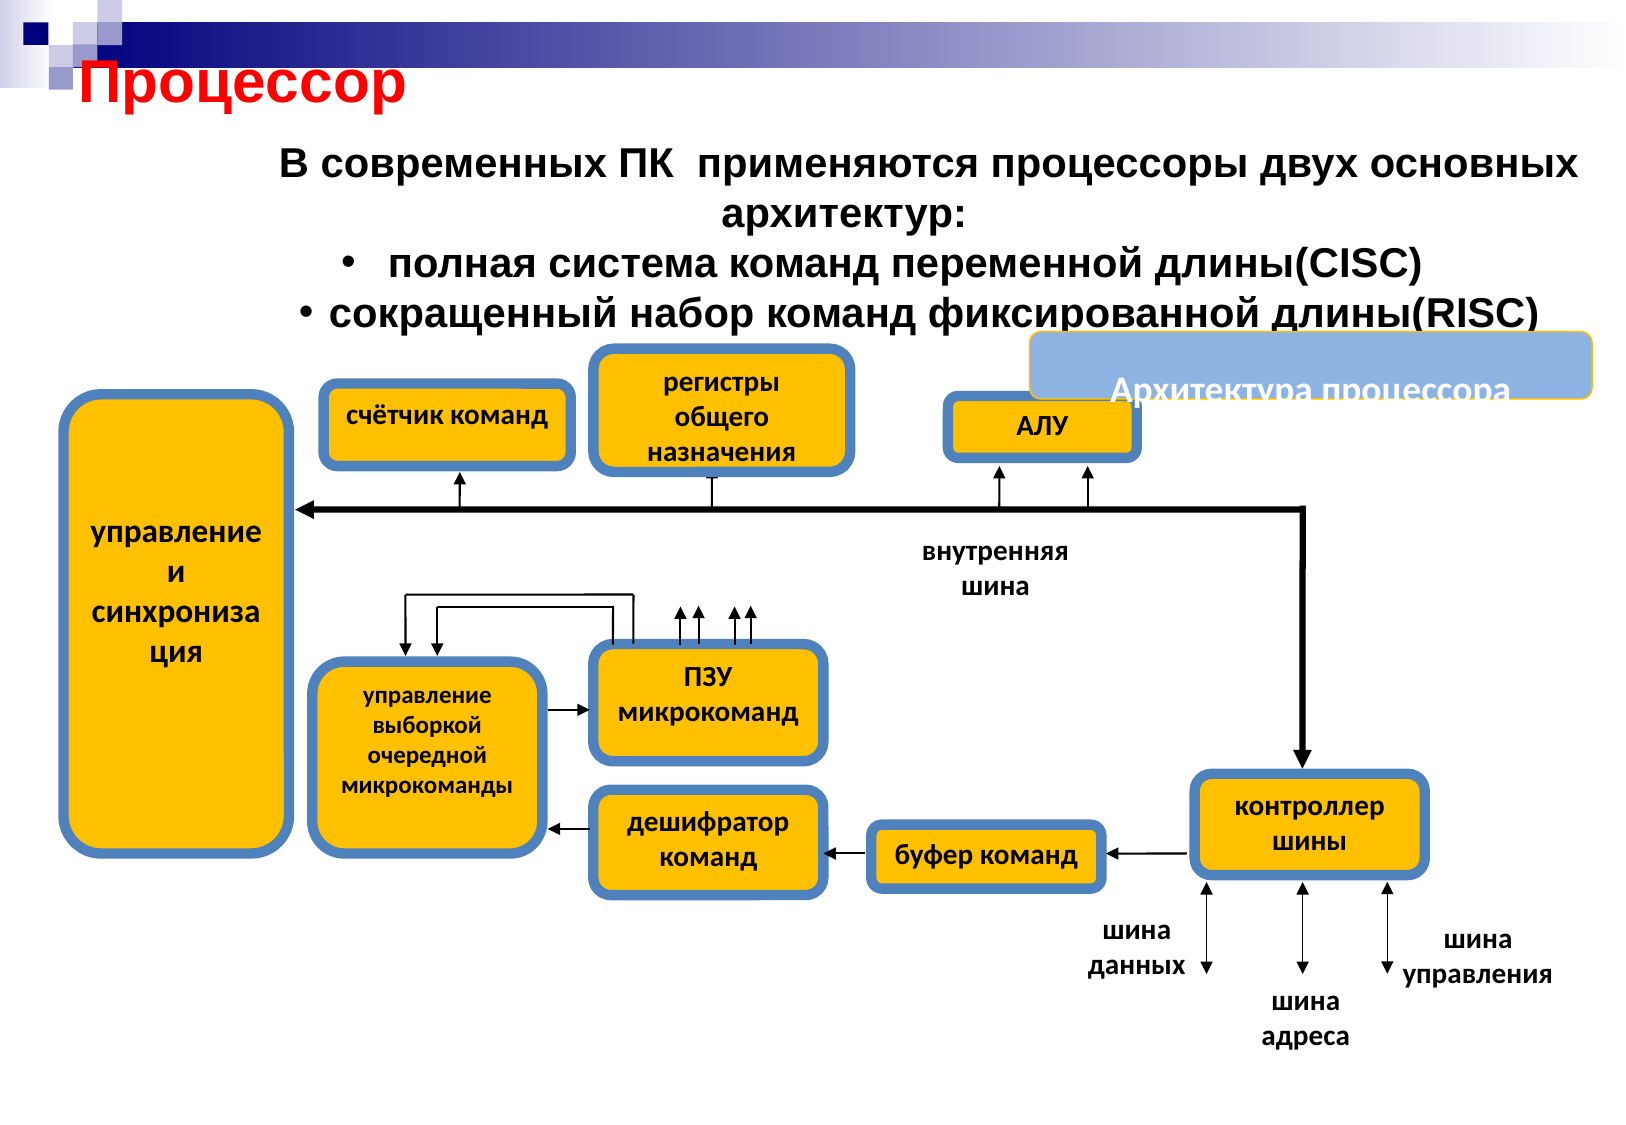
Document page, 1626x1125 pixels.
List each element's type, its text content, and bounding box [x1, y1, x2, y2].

text_box Архитектура процессора [1029, 331, 1593, 399]
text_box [63, 348, 1569, 1077]
text_box Процессор [63, 35, 423, 123]
text_box В современных ПК применяются процессоры двух основных архитектур: полная система команд переменной длины(CISC) сокращенный набор команд фиксированной длины(RISC) [63, 128, 1625, 384]
